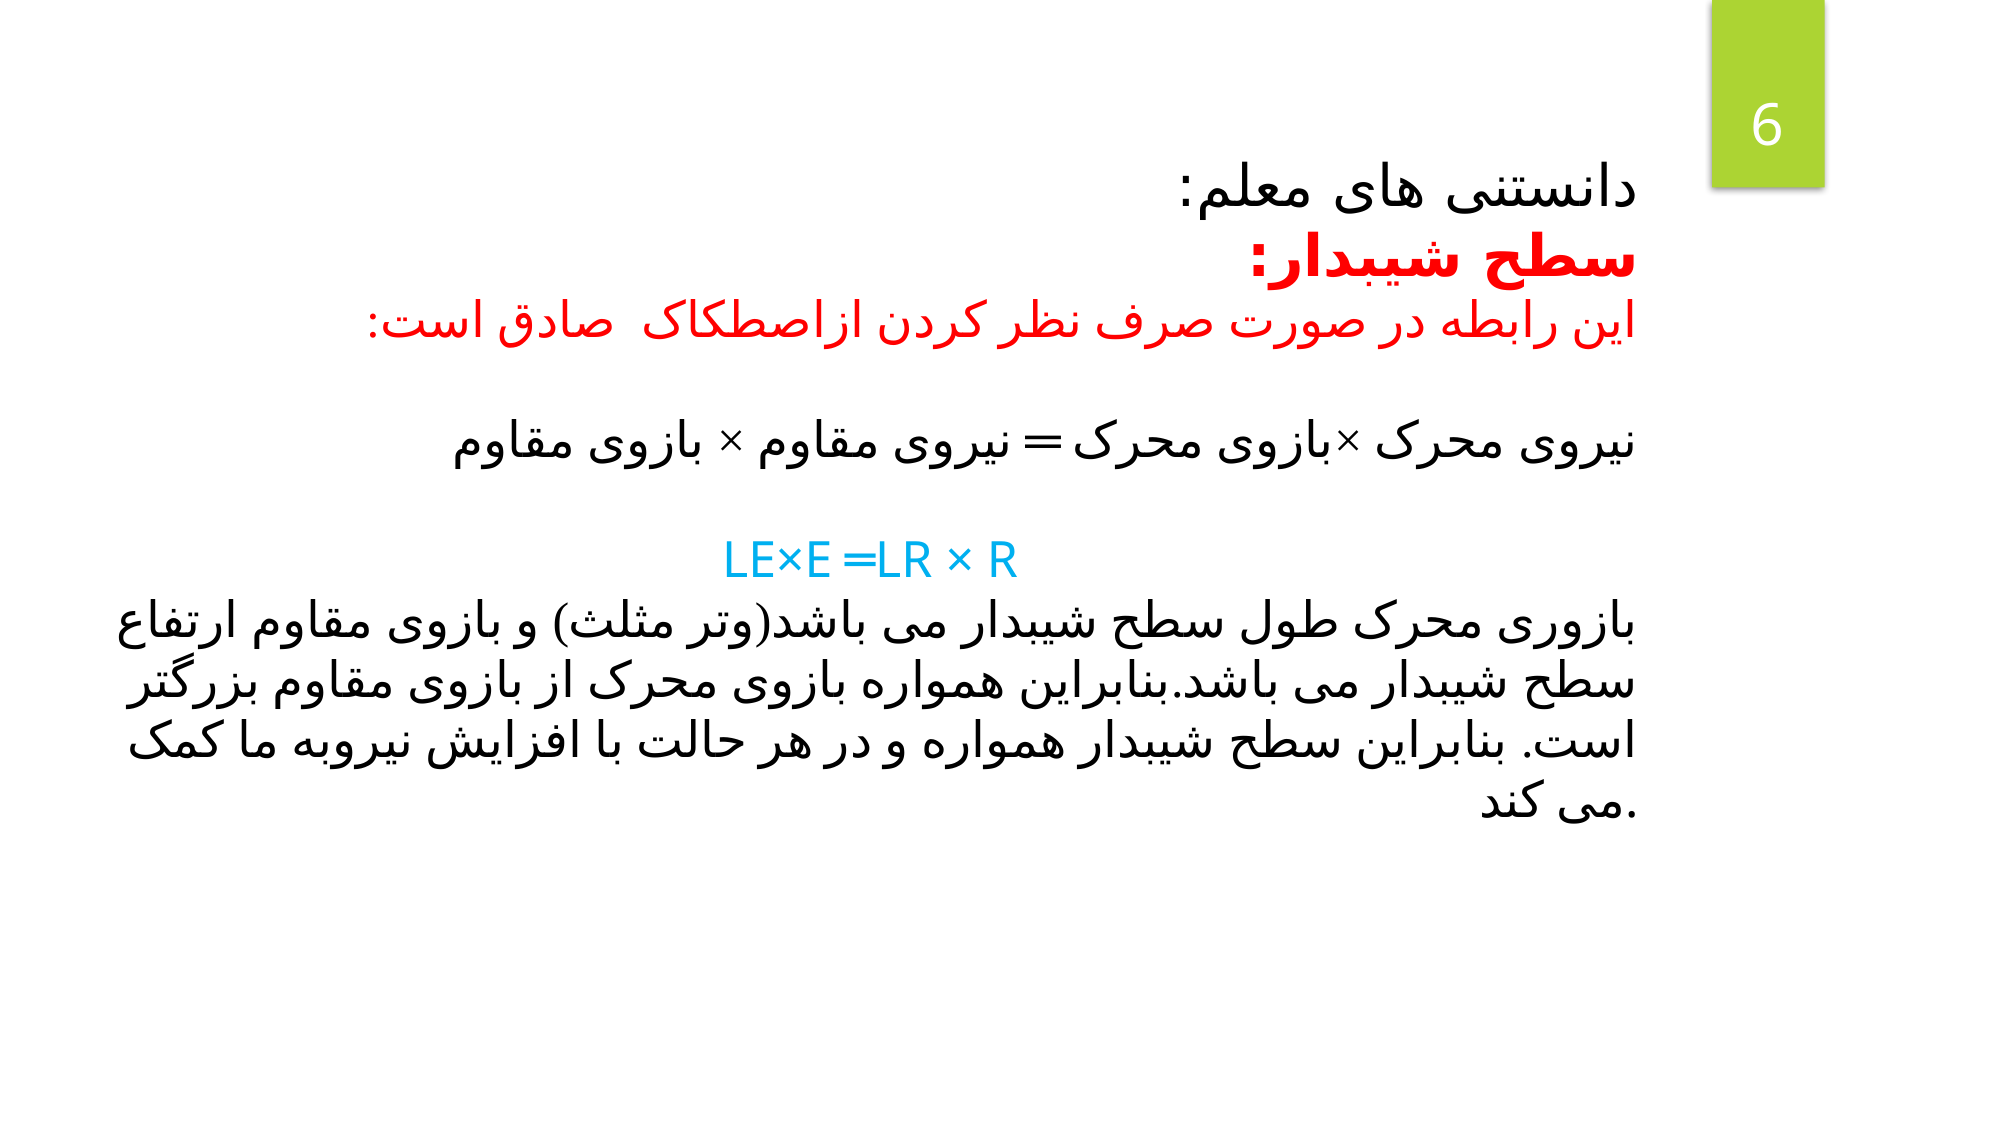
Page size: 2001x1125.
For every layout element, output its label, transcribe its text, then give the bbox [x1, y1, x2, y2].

text_box دانستنی های معلم: سطح شیبدار: این رابطه در صورت صرف نظر کردن ازاصطکاک صادق است: نیروی محرک ×بازوی محرک ═ نیروی مقاوم × بازوی مقاوم LE×E ═LR × R بازوری محرک طول سطح شیبدار می باشد(وتر مثلث) و بازوی مقاوم ارتفاع سطح شیبدار می باشد.بنابراین همواره بازوی محرک از بازوی مقاوم بزرگتر است. بنابراین سطح شیبدار همواره و در هر حالت با افزایش نیروبه ما کمک می کند. [86, 140, 1654, 926]
slide_number 6 [1698, 48, 1836, 175]
